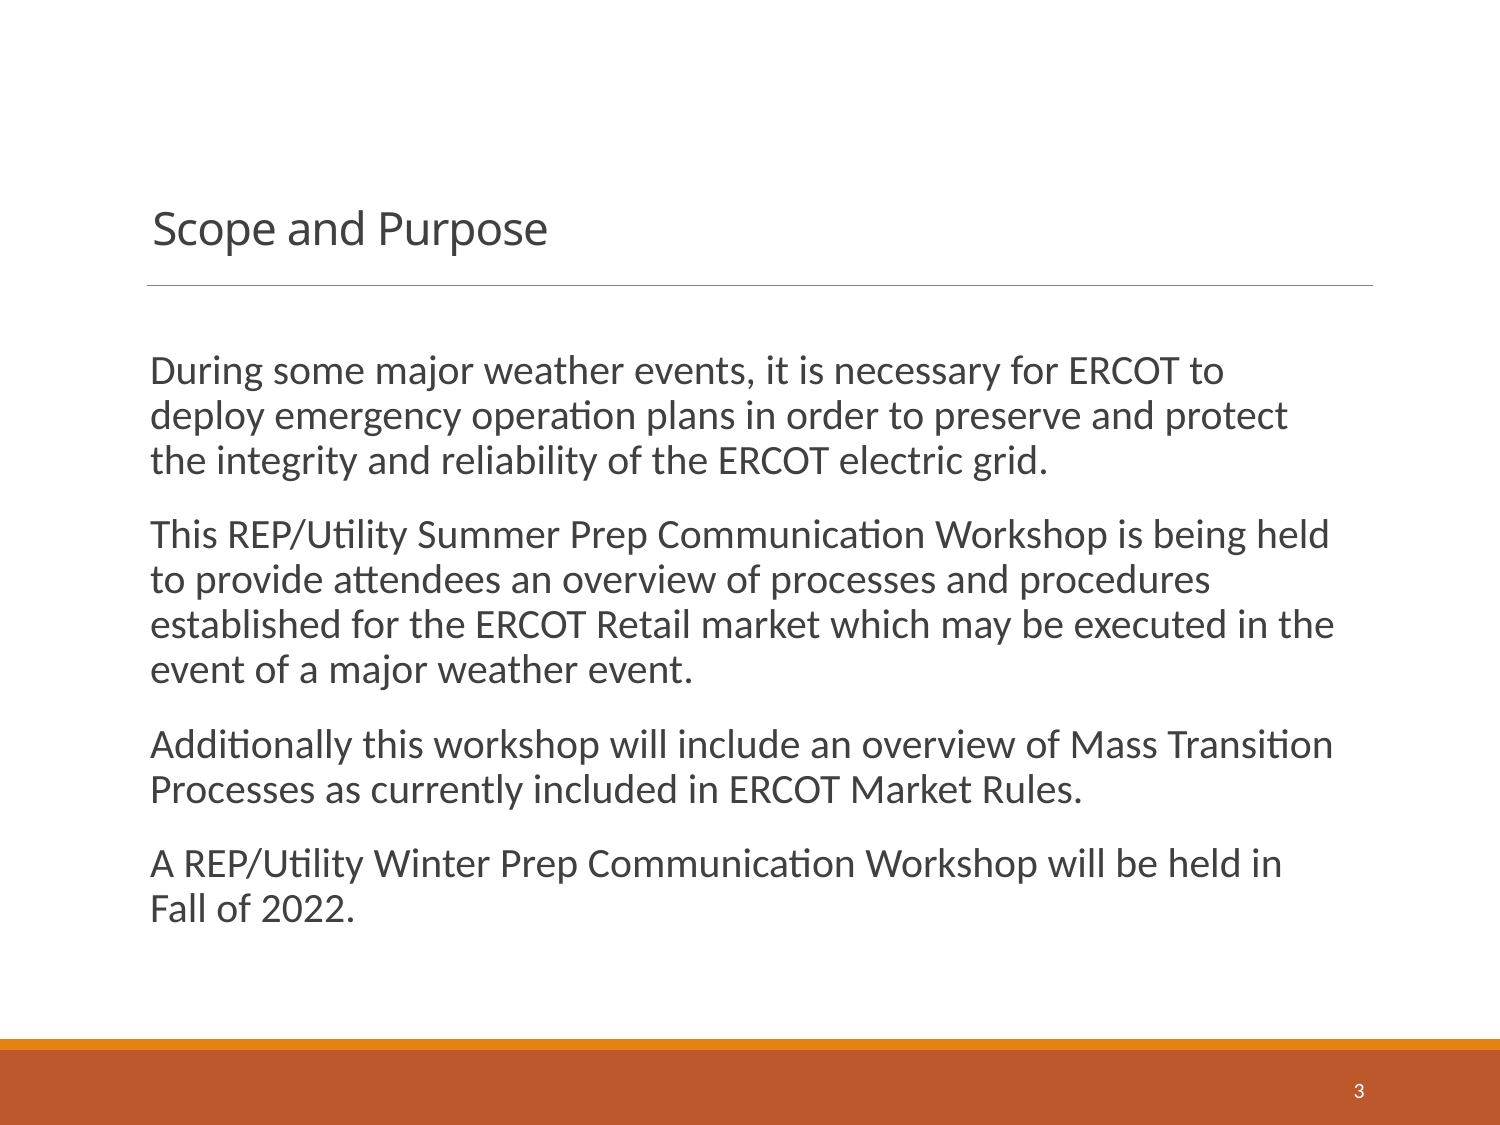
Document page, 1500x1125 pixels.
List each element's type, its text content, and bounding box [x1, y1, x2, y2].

slide_number 3 [1218, 1059, 1380, 1120]
list During some major weather events, it is necessary for ERCOT to deploy emergency operation plans in order to preserve and protect the integrity and reliability of the ERCOT electric grid. This REP/Utility Summer Prep Communication Workshop is being held to provide attendees an overview of processes and procedures established for the ERCOT Retail market which may be executed in the event of a major weather event. Additionally this workshop will include an overview of Mass Transition Processes as currently included in ERCOT Market Rules. A REP/Utility Winter Prep Communication Workshop will be held in Fall of 2022. [150, 187, 1350, 1070]
title Scope and Purpose [137, 157, 1400, 263]
